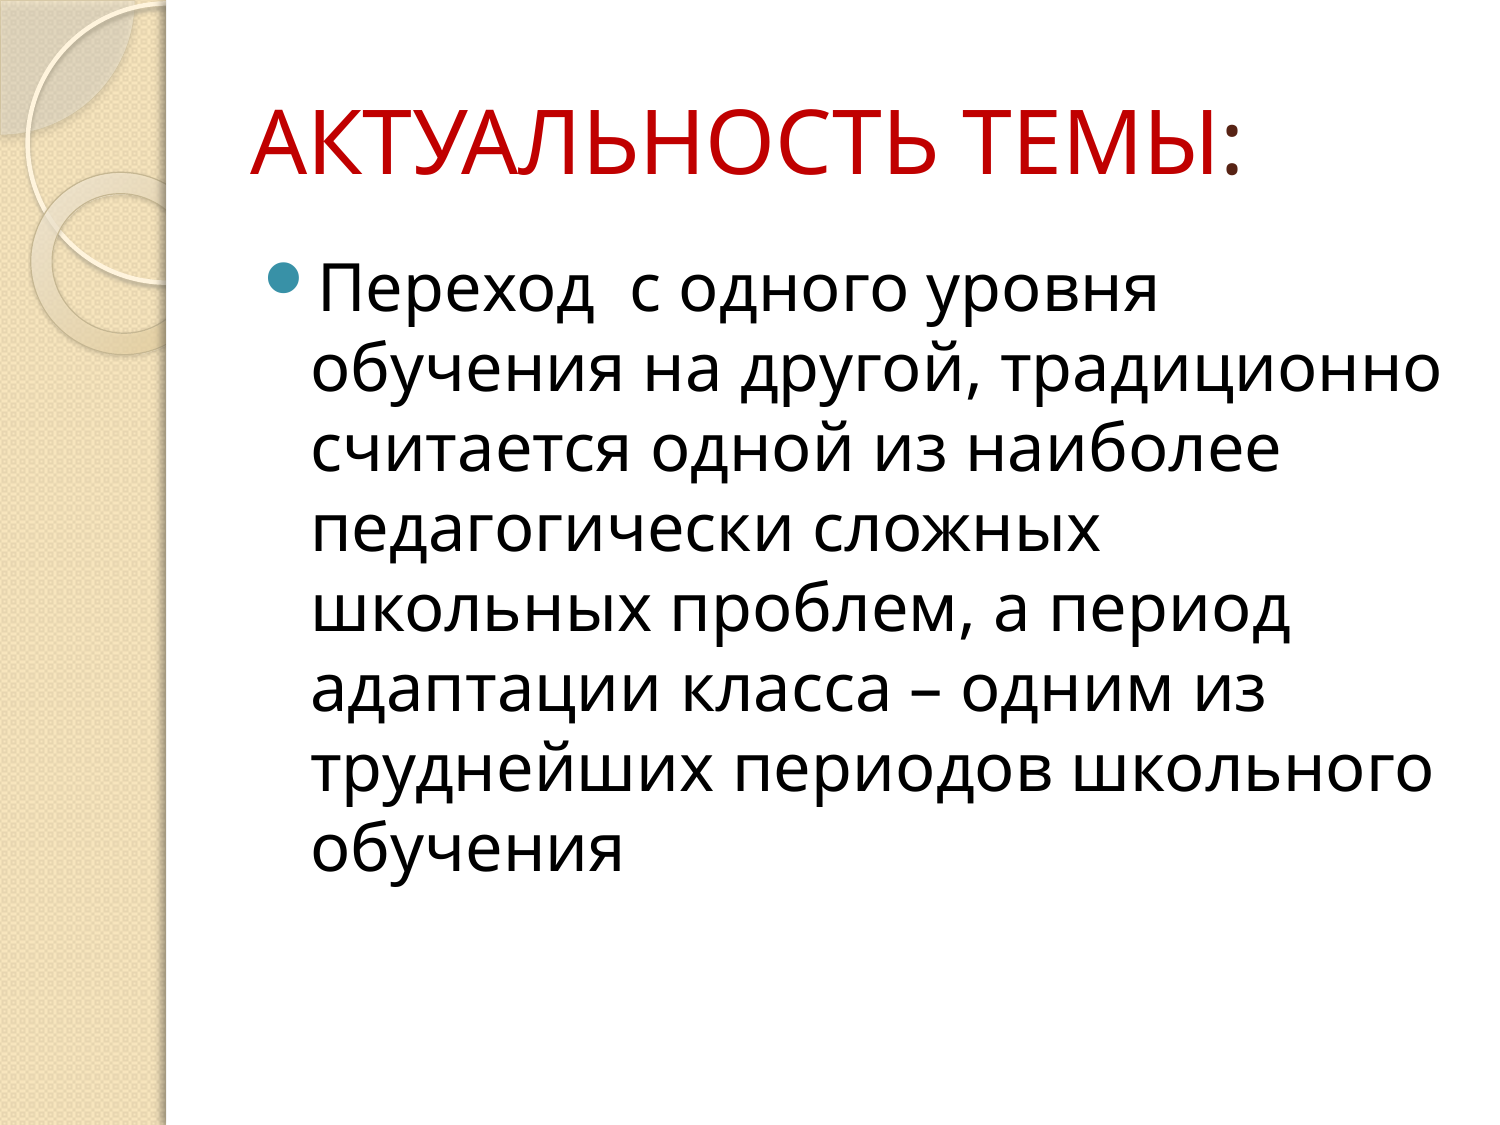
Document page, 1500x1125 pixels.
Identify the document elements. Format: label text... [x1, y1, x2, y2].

list Переход с одного уровня обучения на другой, традиционно считается одной из наиболее педагогически сложных школьных проблем, а период адаптации класса – одним из труднейших периодов школьного обучения [235, 237, 1466, 1025]
title АКТУАЛЬНОСТЬ ТЕМЫ: [235, 45, 1466, 233]
